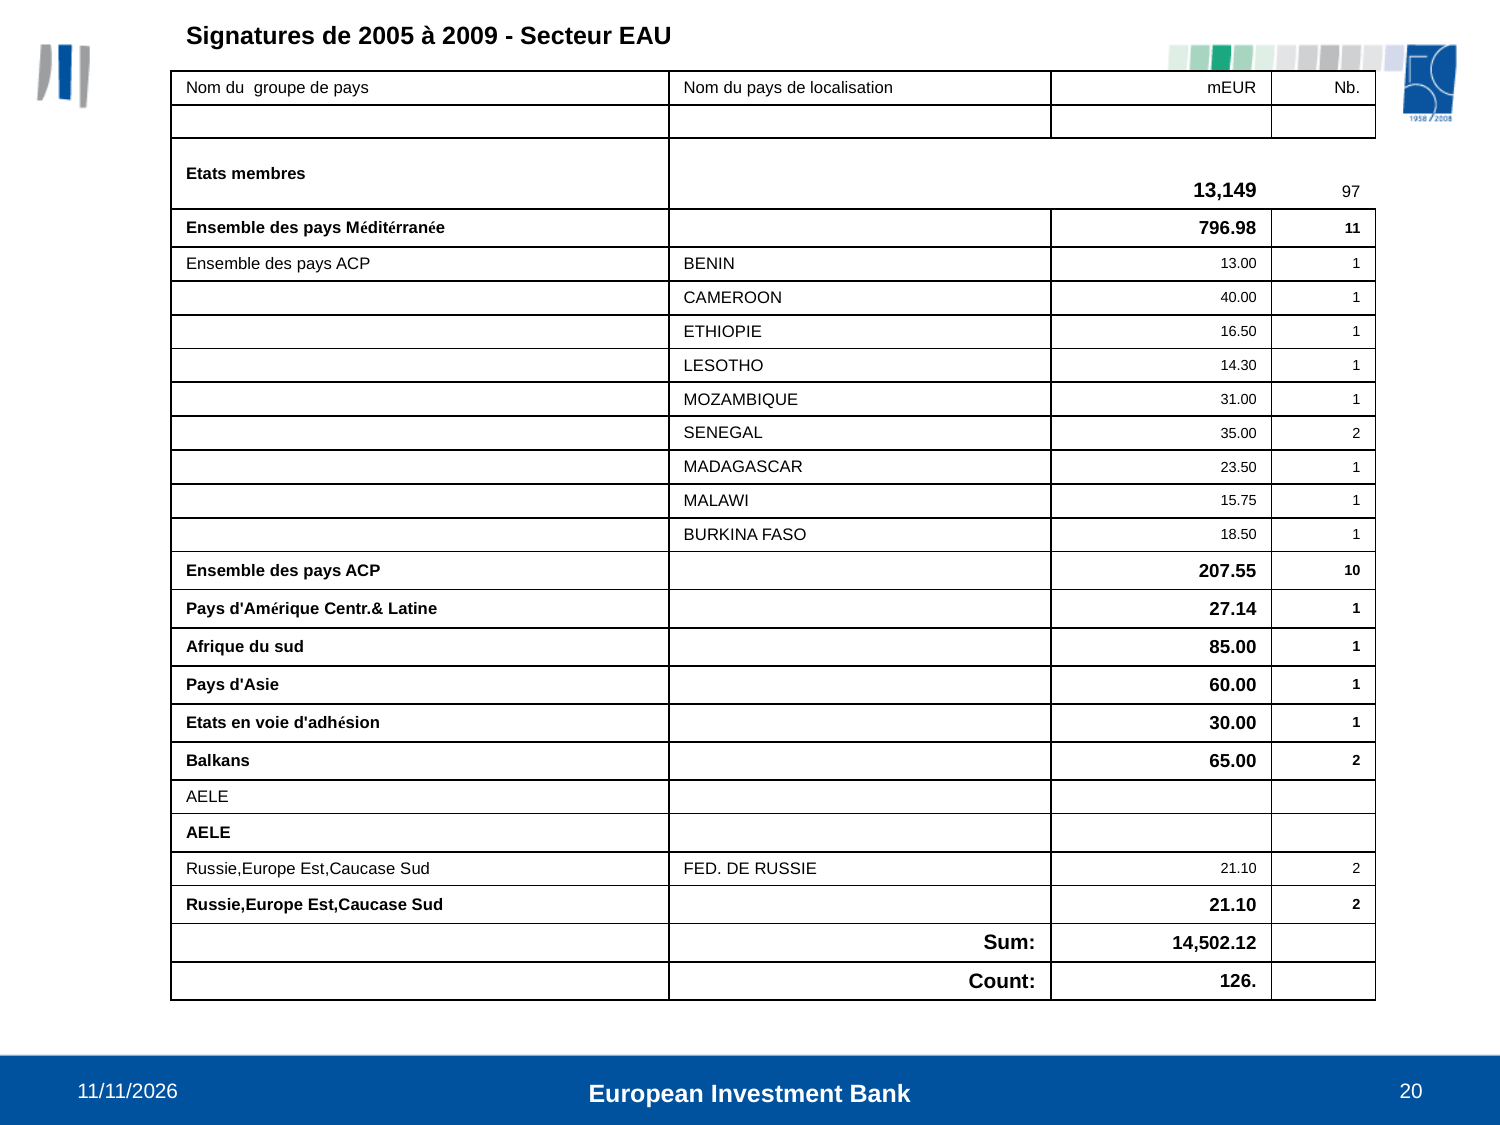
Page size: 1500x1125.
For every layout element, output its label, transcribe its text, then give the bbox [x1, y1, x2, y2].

table_cell AELE [172, 781, 668, 813]
table_cell 11 [1272, 210, 1375, 246]
table_cell 97 [1272, 139, 1375, 208]
table_cell [1272, 106, 1375, 137]
table_cell [172, 316, 668, 348]
table_cell [172, 485, 668, 517]
table_cell 27.14 [1052, 590, 1271, 627]
table_cell 23.50 [1052, 451, 1271, 483]
table_cell Sum: [670, 924, 1050, 961]
table_cell Pays d'Amérique Centr.& Latine [172, 590, 668, 627]
table_cell 13.00 [1052, 248, 1271, 280]
table_cell 1 [1272, 519, 1375, 551]
table_cell [670, 705, 1050, 741]
table_cell [670, 667, 1050, 703]
table_cell [172, 282, 668, 314]
table_cell 1 [1272, 383, 1375, 415]
table_cell ETHIOPIE [670, 316, 1050, 348]
table_cell 1 [1272, 667, 1375, 703]
table_cell [1272, 963, 1375, 999]
table_cell [670, 590, 1050, 627]
table_cell 2 [1272, 417, 1375, 449]
table_cell 15.75 [1052, 485, 1271, 517]
table_cell [172, 963, 668, 999]
table_header [1272, 0, 1375, 70]
table_cell 1 [1272, 349, 1375, 381]
table_cell 35.00 [1052, 417, 1271, 449]
table_cell Ensemble des pays ACP [172, 248, 668, 280]
table_cell Russie,Europe Est,Caucase Sud [172, 886, 668, 923]
table_cell [1052, 106, 1271, 137]
table_cell [172, 383, 668, 415]
table_cell MALAWI [670, 485, 1050, 517]
table_cell Ensemble des pays Méditérranée [172, 210, 668, 246]
table_cell [172, 349, 668, 381]
table_header [1051, 0, 1272, 70]
table_cell 1 [1272, 485, 1375, 517]
table_cell 13,149 [1051, 139, 1272, 208]
table_cell 2 [1272, 743, 1375, 779]
table_cell 1 [1272, 705, 1375, 741]
table_cell 2 [1272, 886, 1375, 923]
table_cell MOZAMBIQUE [670, 383, 1050, 415]
table_cell 126. [1052, 963, 1271, 999]
table_cell [172, 106, 668, 137]
table_cell 40.00 [1052, 282, 1271, 314]
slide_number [62, 1070, 226, 1125]
table_cell Count: [670, 963, 1050, 999]
table_cell Nb. [1272, 72, 1375, 104]
table_cell CAMEROON [670, 282, 1050, 314]
table_cell [1052, 814, 1271, 851]
table_cell [670, 552, 1050, 589]
table_cell Balkans [172, 743, 668, 779]
table_cell Etats membres [172, 139, 668, 208]
table_cell 1 [1272, 248, 1375, 280]
footer European Investment Bank [229, 1070, 1271, 1125]
table_cell [670, 210, 1050, 246]
table_cell [1272, 781, 1375, 813]
table_cell [172, 519, 668, 551]
table_cell 18.50 [1052, 519, 1271, 551]
table_cell Etats en voie d'adhésion [172, 705, 668, 741]
table_cell [1052, 781, 1271, 813]
table_cell [670, 743, 1050, 779]
table_cell [670, 629, 1050, 665]
table_cell LESOTHO [670, 349, 1050, 381]
table_cell 16.50 [1052, 316, 1271, 348]
table_cell [1272, 814, 1375, 851]
table_cell 10 [1272, 552, 1375, 589]
table_cell 14,502.12 [1052, 924, 1271, 961]
slide_number 20 [1274, 1070, 1438, 1125]
table_cell BENIN [670, 248, 1050, 280]
table_cell 31.00 [1052, 383, 1271, 415]
table_cell 21.10 [1052, 853, 1271, 885]
table_cell 1 [1272, 451, 1375, 483]
table_cell MADAGASCAR [670, 451, 1050, 483]
table_cell Nom du groupe de pays [172, 72, 668, 104]
table_header Signatures de 2005 à 2009 - Secteur EAU [171, 0, 1051, 70]
table_cell [172, 451, 668, 483]
table_cell 30.00 [1052, 705, 1271, 741]
table_cell [670, 781, 1050, 813]
table_cell mEUR [1052, 72, 1271, 104]
table_cell 2 [1272, 853, 1375, 885]
table_cell BURKINA FASO [670, 519, 1050, 551]
table_cell [670, 106, 1050, 137]
table_cell [172, 417, 668, 449]
table_cell 1 [1272, 282, 1375, 314]
table_cell Afrique du sud [172, 629, 668, 665]
table_cell 1 [1272, 629, 1375, 665]
table_cell 1 [1272, 590, 1375, 627]
table_cell [670, 886, 1050, 923]
table_cell Pays d'Asie [172, 667, 668, 703]
table_cell SENEGAL [670, 417, 1050, 449]
table_cell FED. DE RUSSIE [670, 853, 1050, 885]
table_cell 14.30 [1052, 349, 1271, 381]
table_cell Russie,Europe Est,Caucase Sud [172, 853, 668, 885]
table_cell AELE [172, 814, 668, 851]
table_cell 60.00 [1052, 667, 1271, 703]
table_cell [172, 924, 668, 961]
table_cell 85.00 [1052, 629, 1271, 665]
table_cell 1 [1272, 316, 1375, 348]
table_cell 21.10 [1052, 886, 1271, 923]
table_cell [1272, 924, 1375, 961]
table_cell Ensemble des pays ACP [172, 552, 668, 589]
table_cell [670, 814, 1050, 851]
picture [0, 0, 1500, 1125]
table_cell 207.55 [1052, 552, 1271, 589]
table_cell [670, 139, 1051, 208]
table_cell Nom du pays de localisation [670, 72, 1050, 104]
table_cell 796.98 [1052, 210, 1271, 246]
table_cell 65.00 [1052, 743, 1271, 779]
